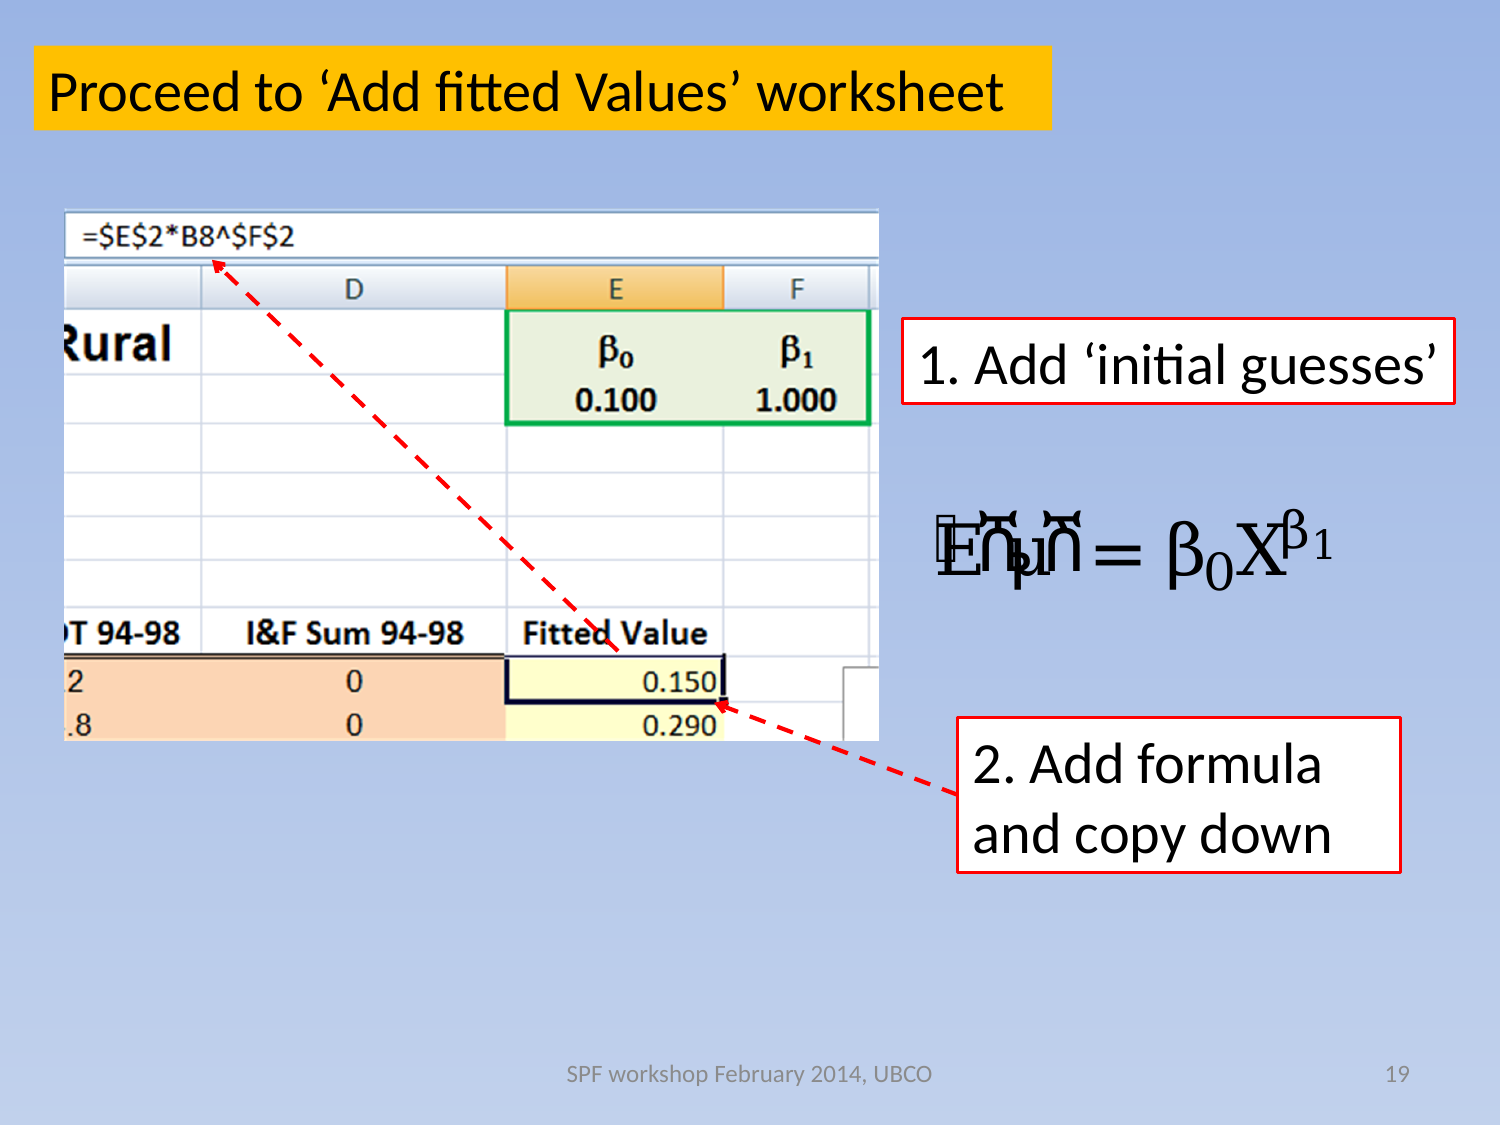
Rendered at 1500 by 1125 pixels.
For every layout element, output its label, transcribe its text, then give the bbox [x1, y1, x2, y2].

slide_number 19 [1074, 1042, 1425, 1103]
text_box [713, 702, 958, 796]
picture [913, 503, 1352, 607]
text_box 1. Add ‘initial guesses’ [902, 318, 1455, 404]
text_box 2. Add formula and copy down [957, 717, 1401, 873]
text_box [211, 259, 619, 652]
footer SPF workshop February 2014, UBCO [512, 1042, 988, 1103]
text_box Proceed to ‘Add fitted Values’ worksheet [33, 45, 1053, 131]
picture [64, 207, 879, 741]
